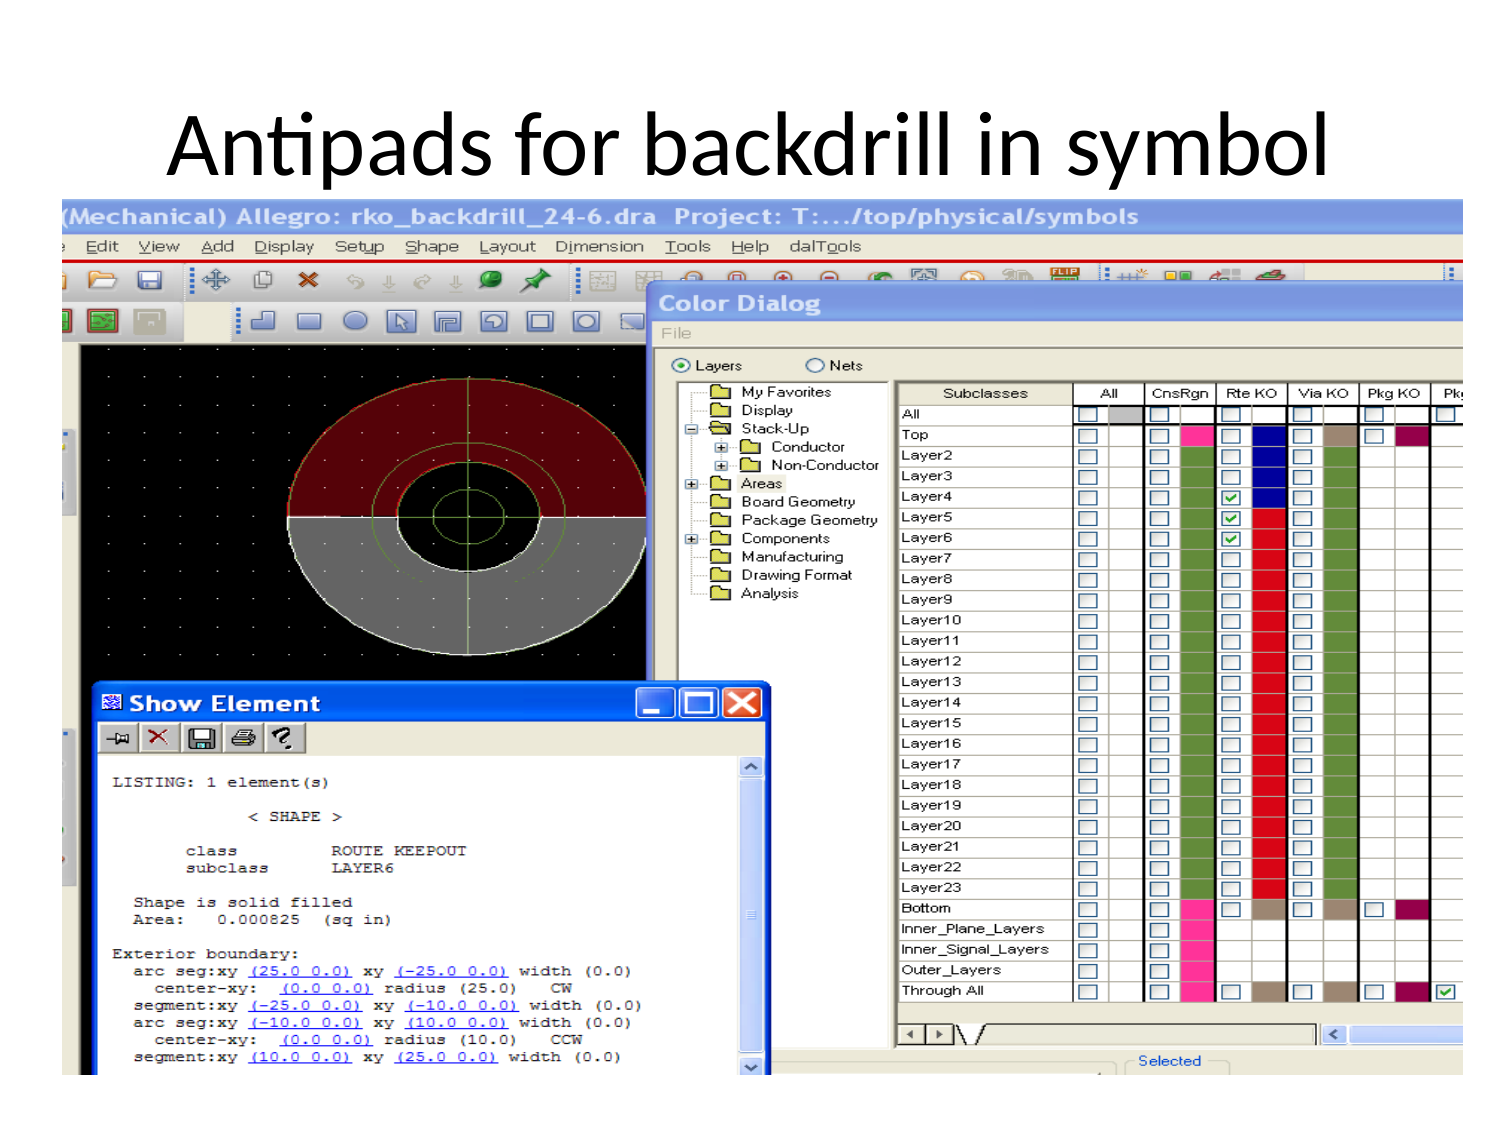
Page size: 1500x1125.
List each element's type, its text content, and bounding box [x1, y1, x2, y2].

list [62, 199, 1463, 1076]
title Antipads for backdrill in symbol [75, 45, 1425, 198]
